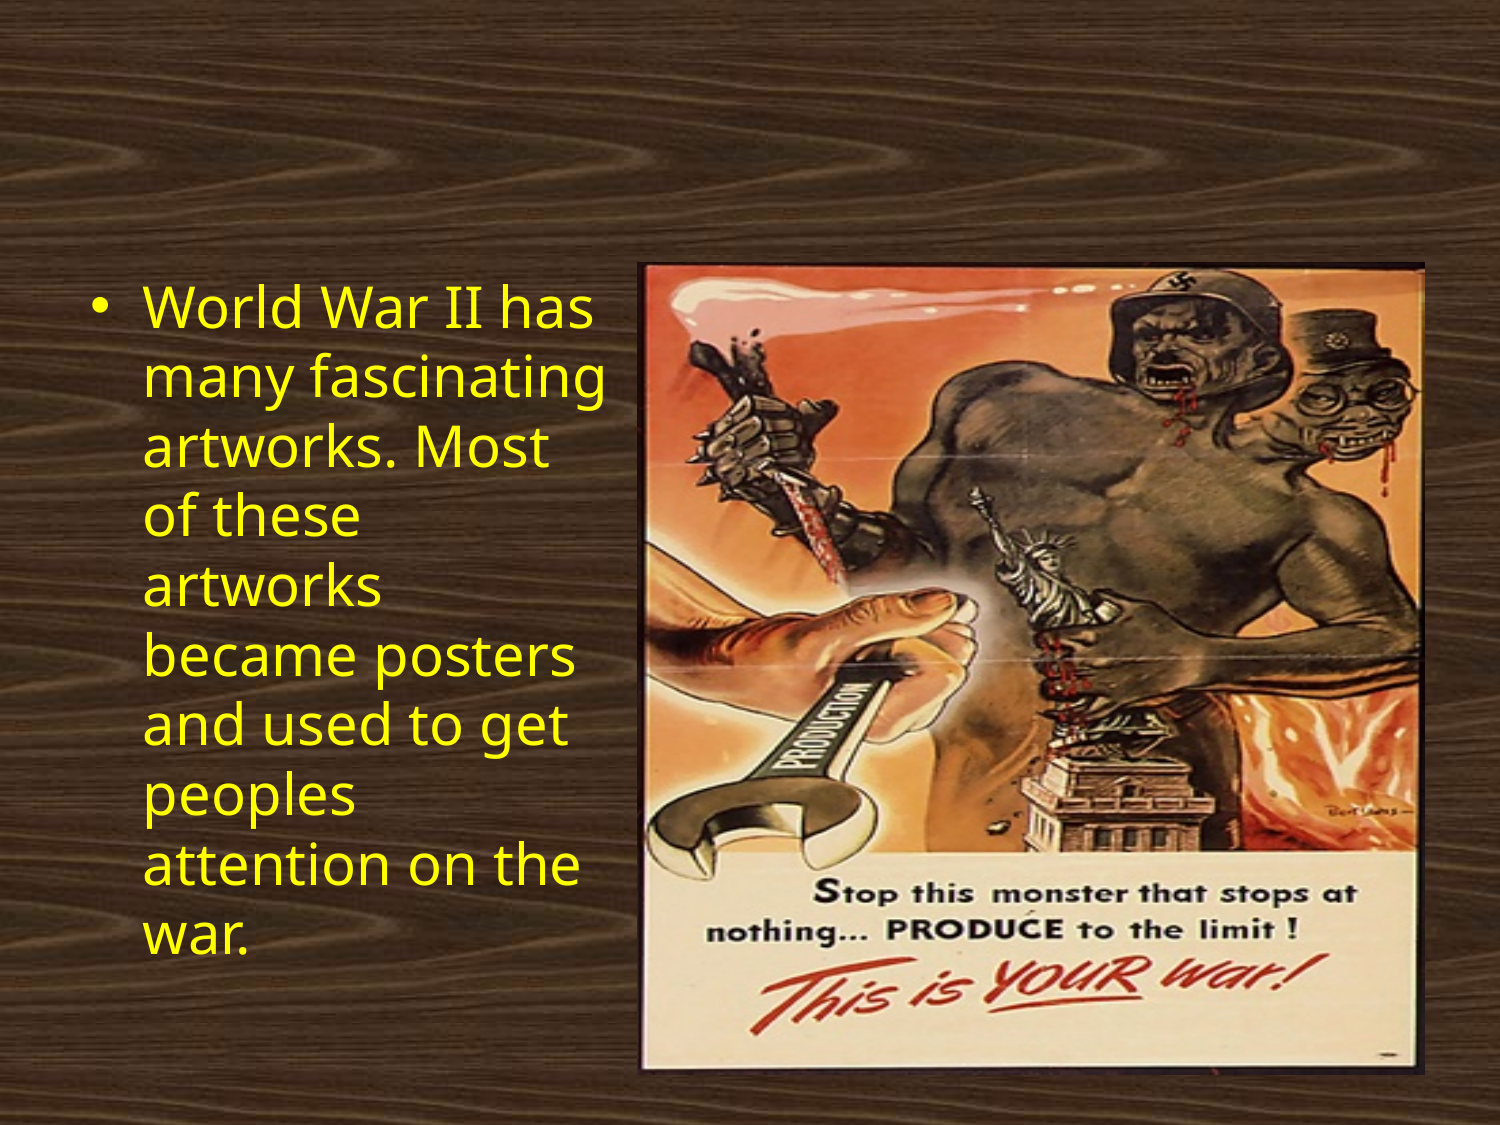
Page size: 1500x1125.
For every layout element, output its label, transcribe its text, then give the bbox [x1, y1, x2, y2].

picture [0, 0, 1500, 1125]
list World War II has many fascinating artworks. Most of these artworks became posters and used to get peoples attention on the war. [75, 262, 625, 1050]
